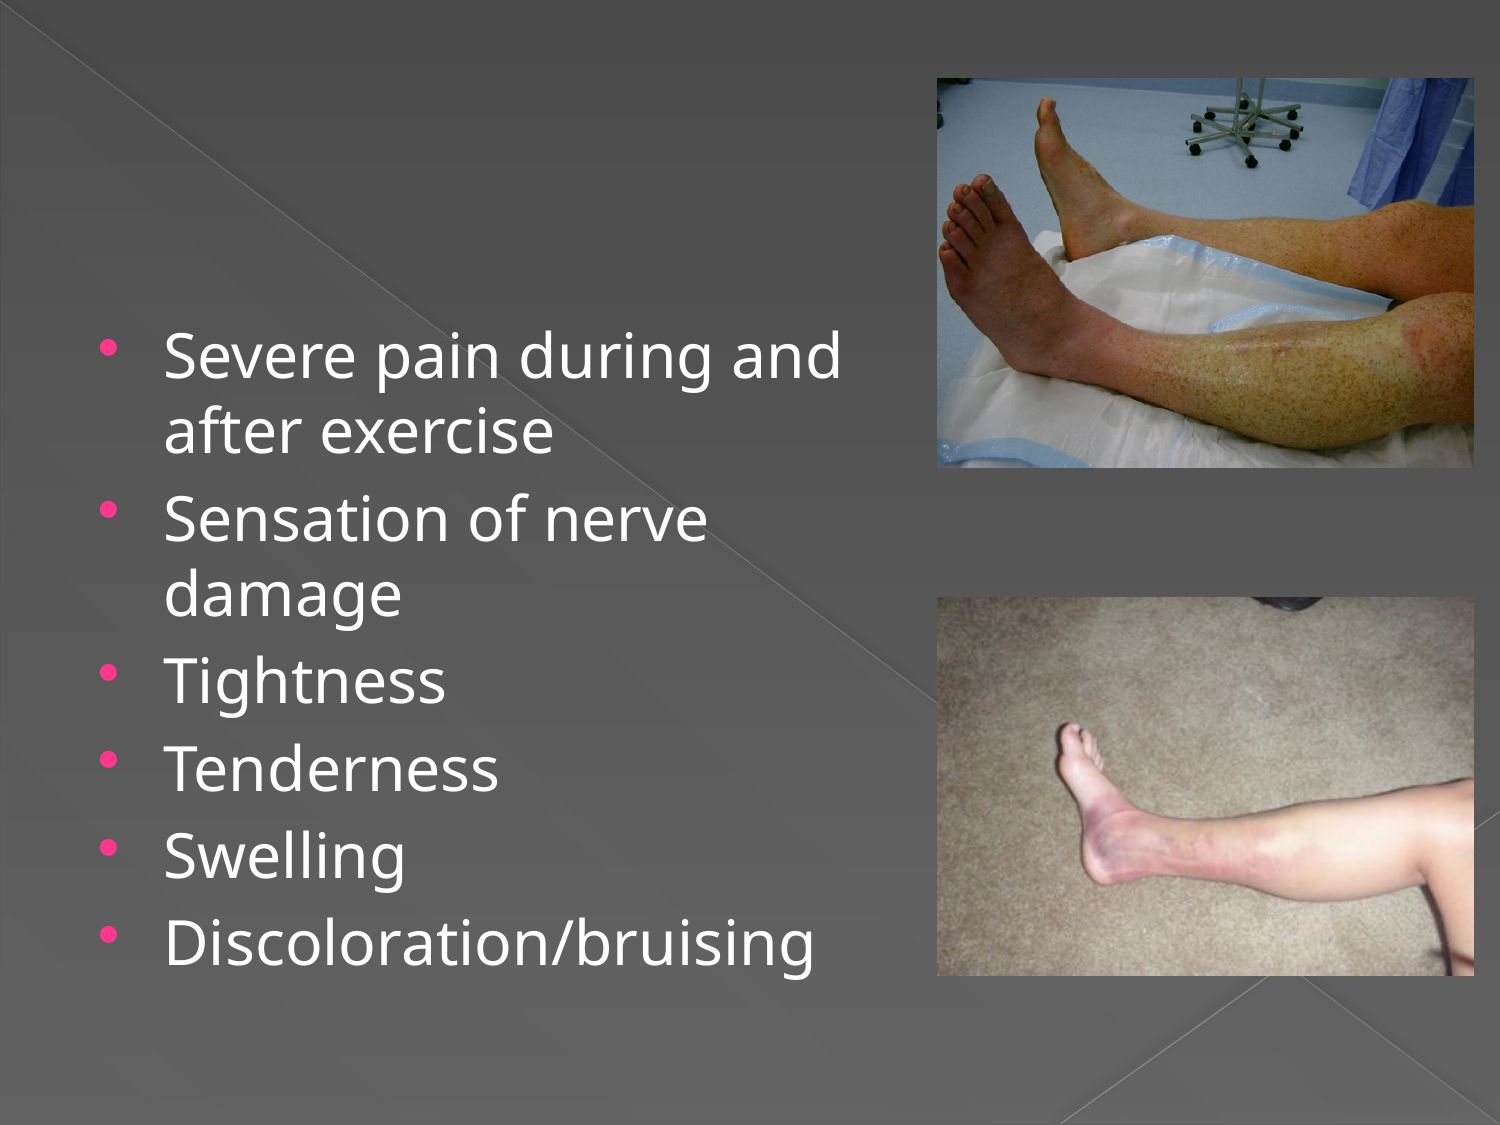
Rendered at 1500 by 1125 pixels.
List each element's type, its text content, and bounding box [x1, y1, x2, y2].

list Severe pain during and after exercise Sensation of nerve damage Tightness Tenderness Swelling Discoloration/bruising [75, 308, 880, 1059]
picture [937, 597, 1474, 977]
picture [937, 77, 1474, 469]
